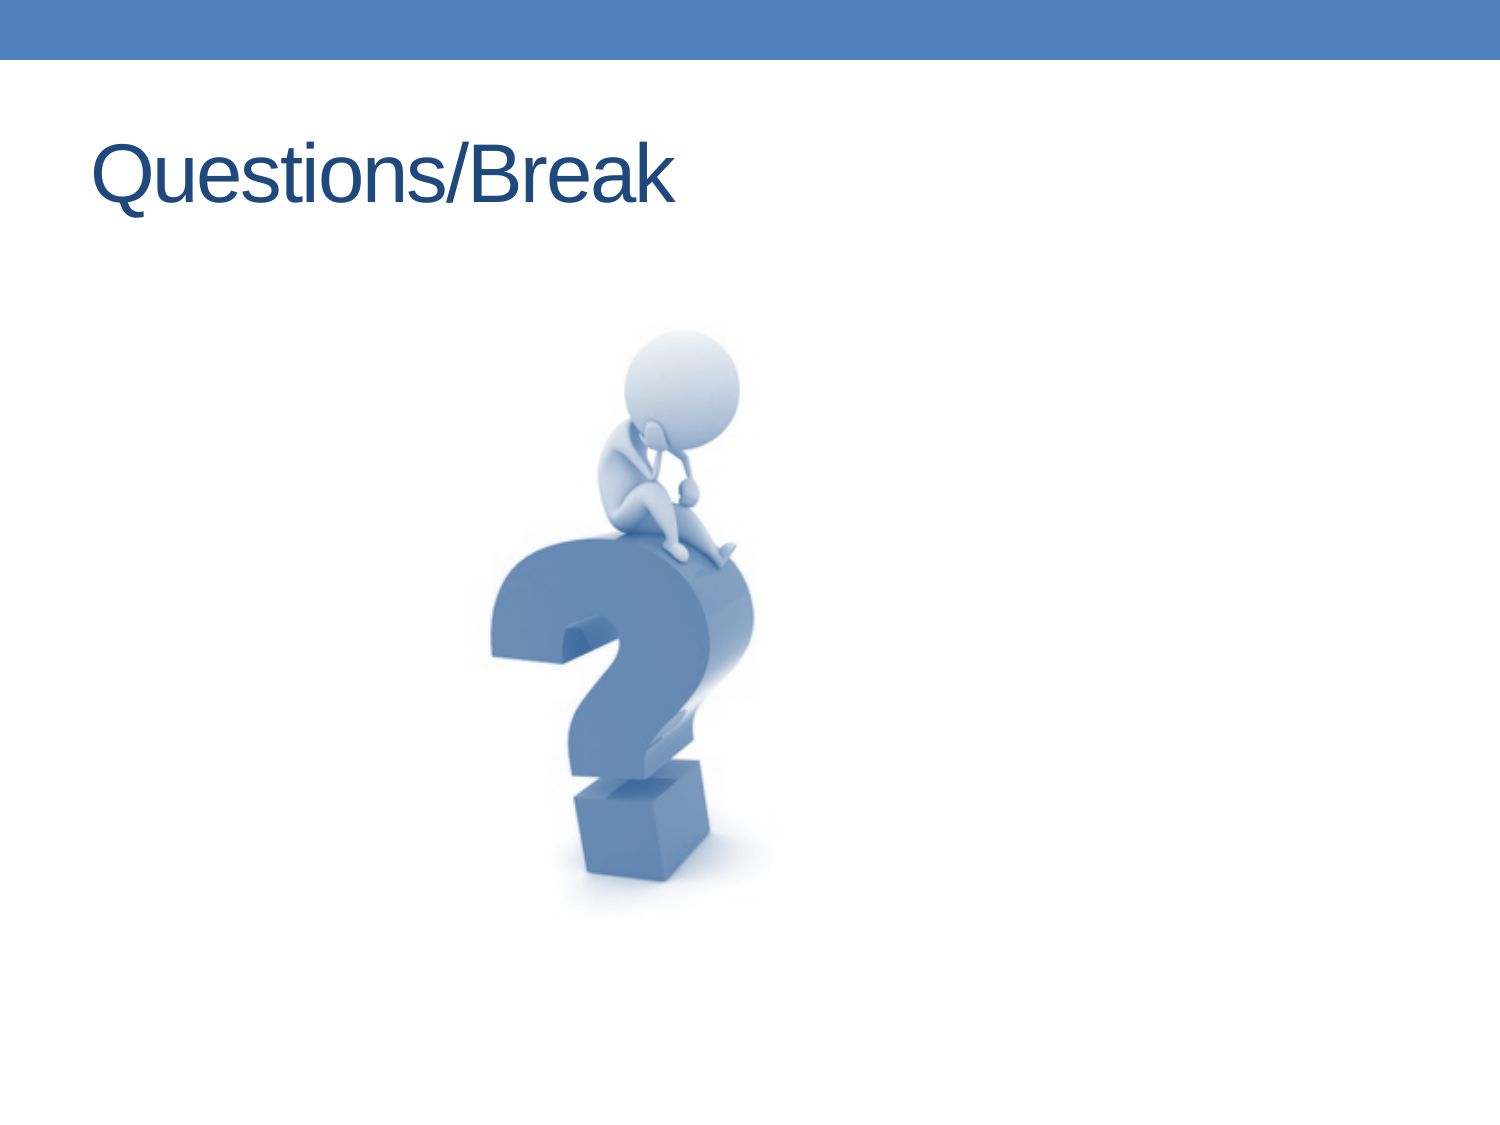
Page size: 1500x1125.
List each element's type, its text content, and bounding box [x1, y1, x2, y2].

title Questions/Break [75, 87, 1425, 250]
picture [349, 294, 976, 920]
